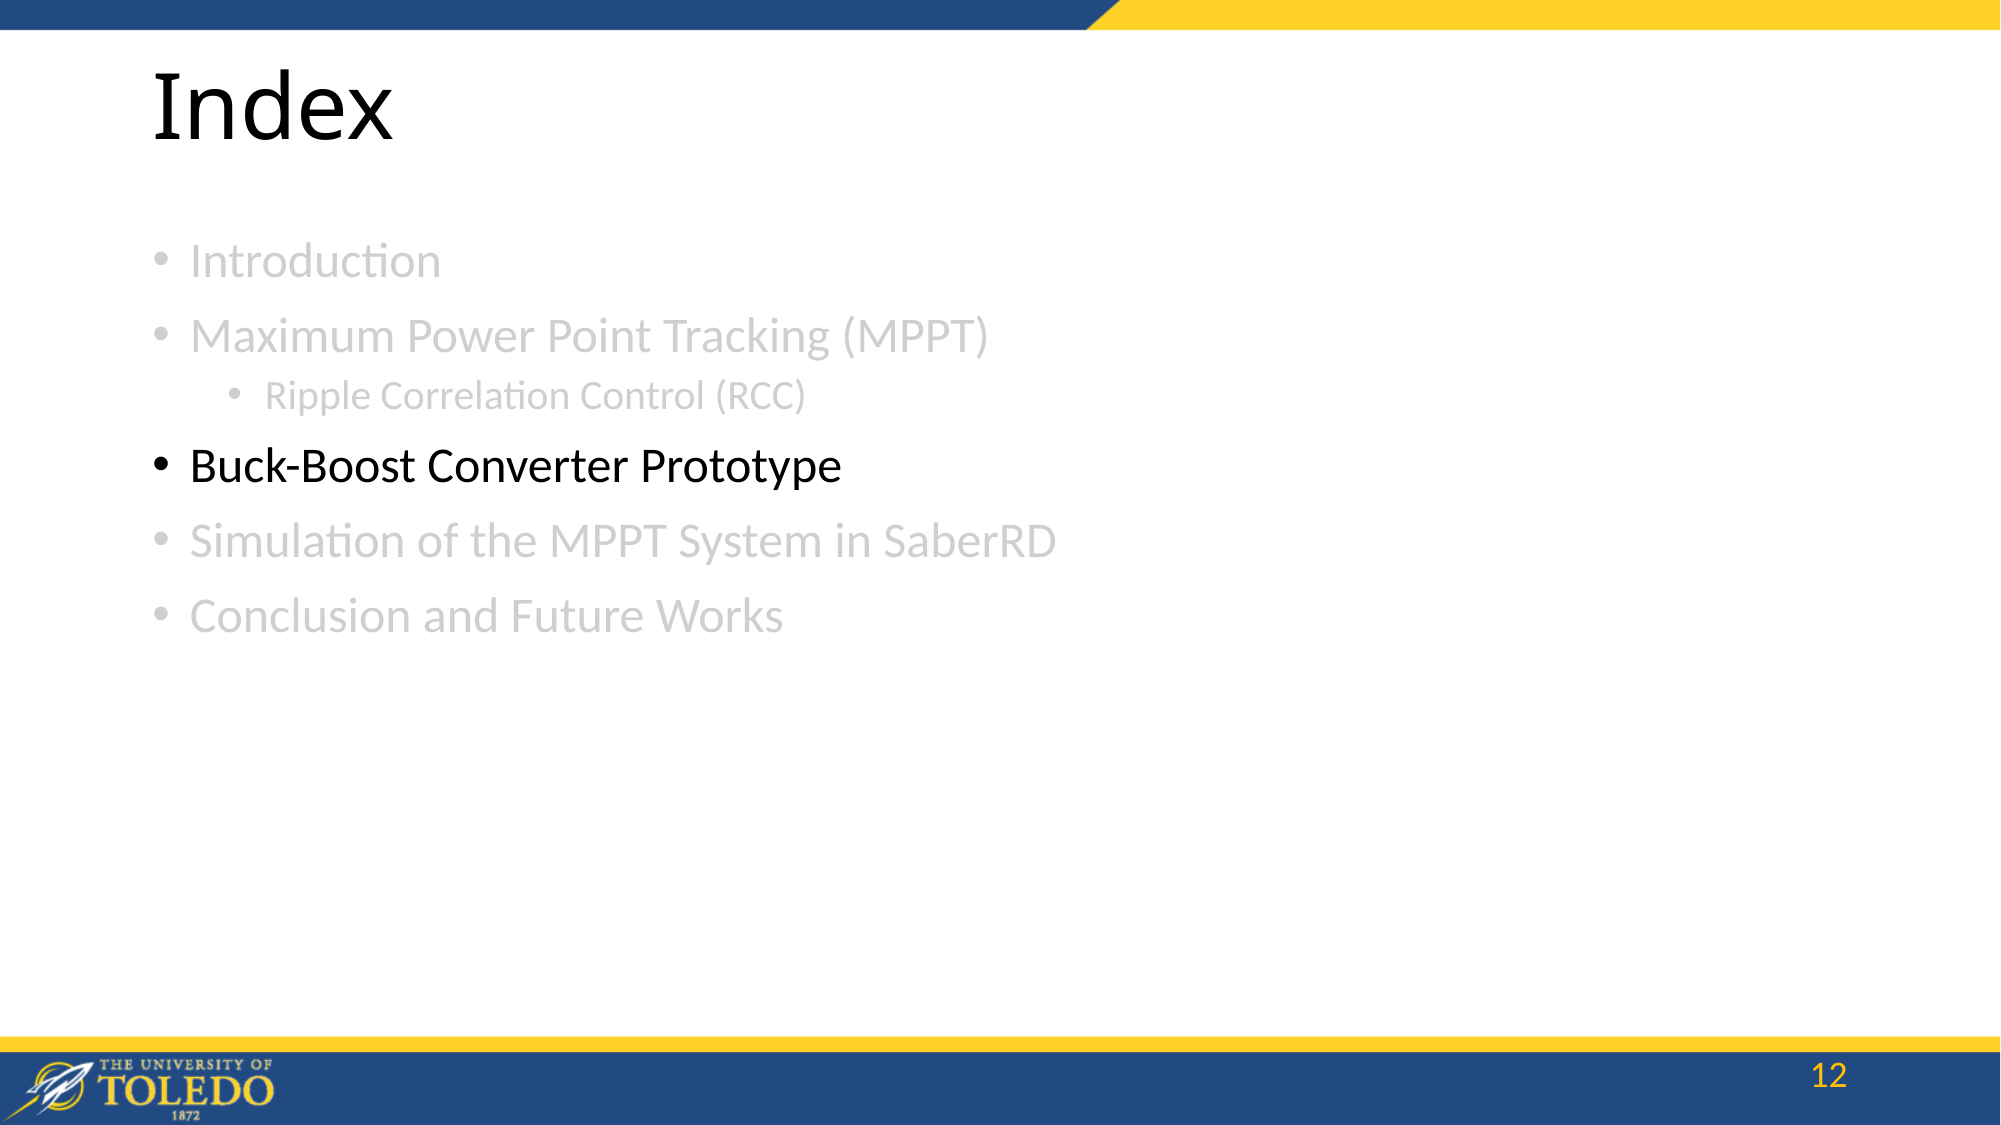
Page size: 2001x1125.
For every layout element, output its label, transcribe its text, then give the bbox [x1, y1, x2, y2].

title Index [137, 49, 1863, 170]
slide_number 12 [1412, 1042, 1863, 1103]
picture [0, 0, 2001, 1125]
list Introduction Maximum Power Point Tracking (MPPT) Ripple Correlation Control (RCC) Buck-Boost Converter Prototype Simulation of the MPPT System in SaberRD Conclusion and Future Works [137, 226, 1863, 941]
